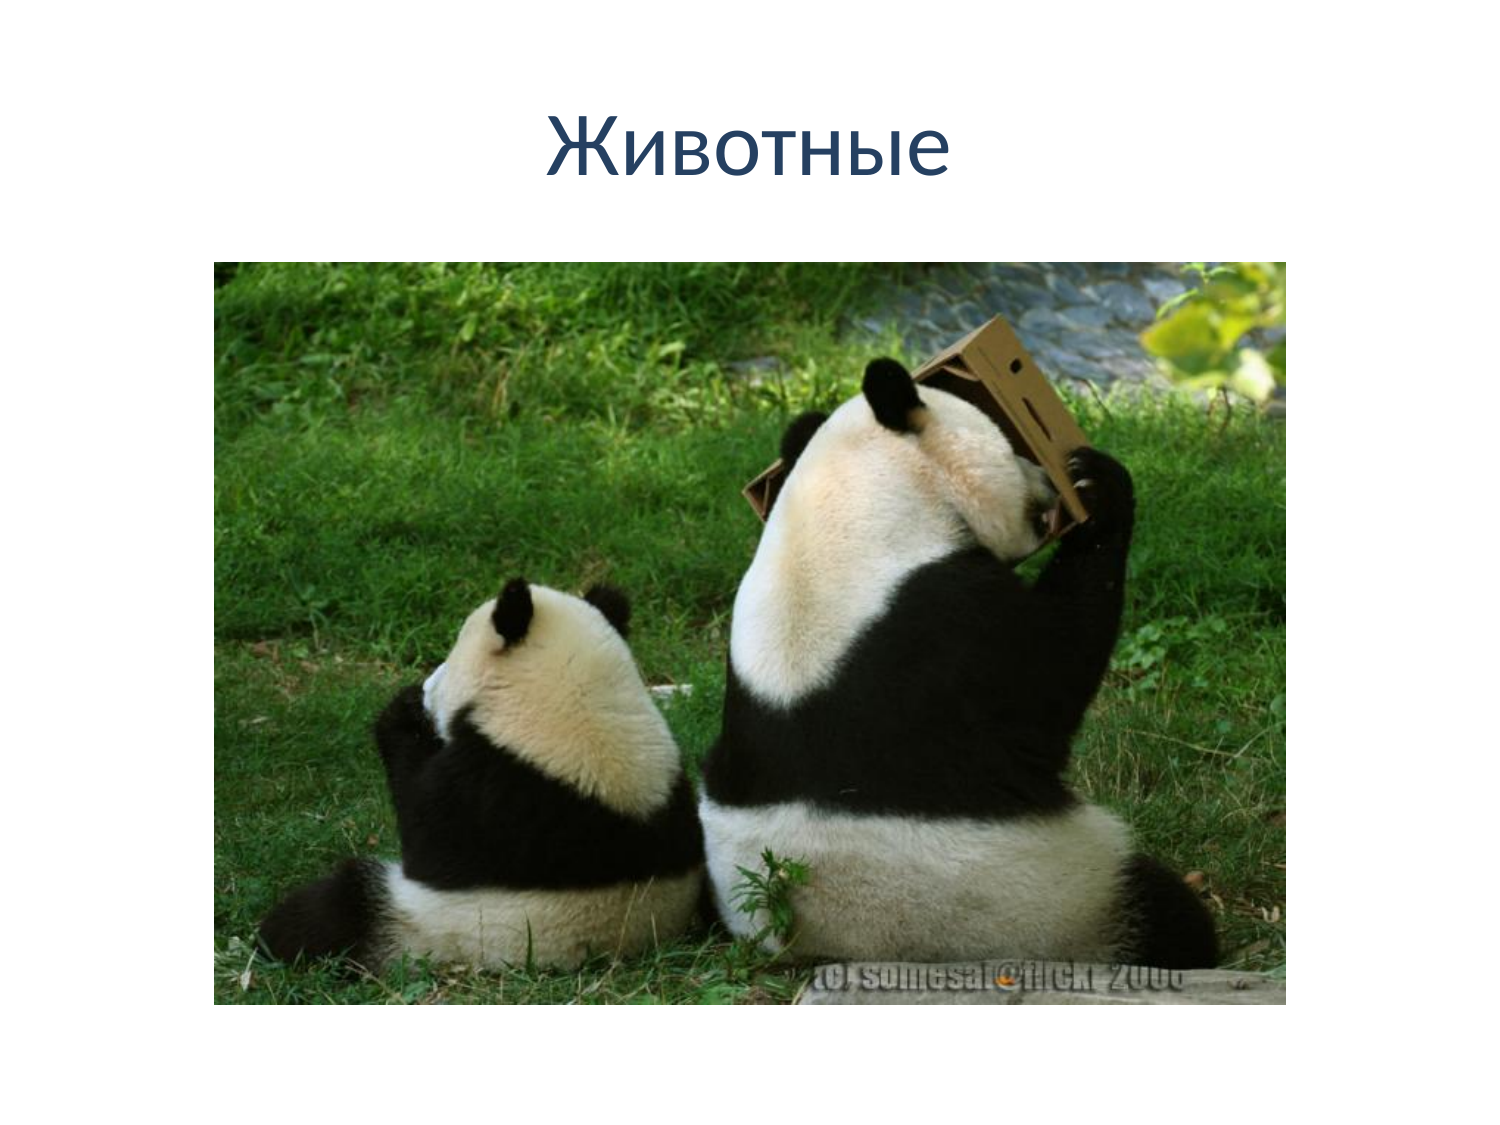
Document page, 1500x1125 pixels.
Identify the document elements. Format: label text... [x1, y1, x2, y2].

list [213, 262, 1286, 1006]
title Животные [75, 45, 1425, 233]
